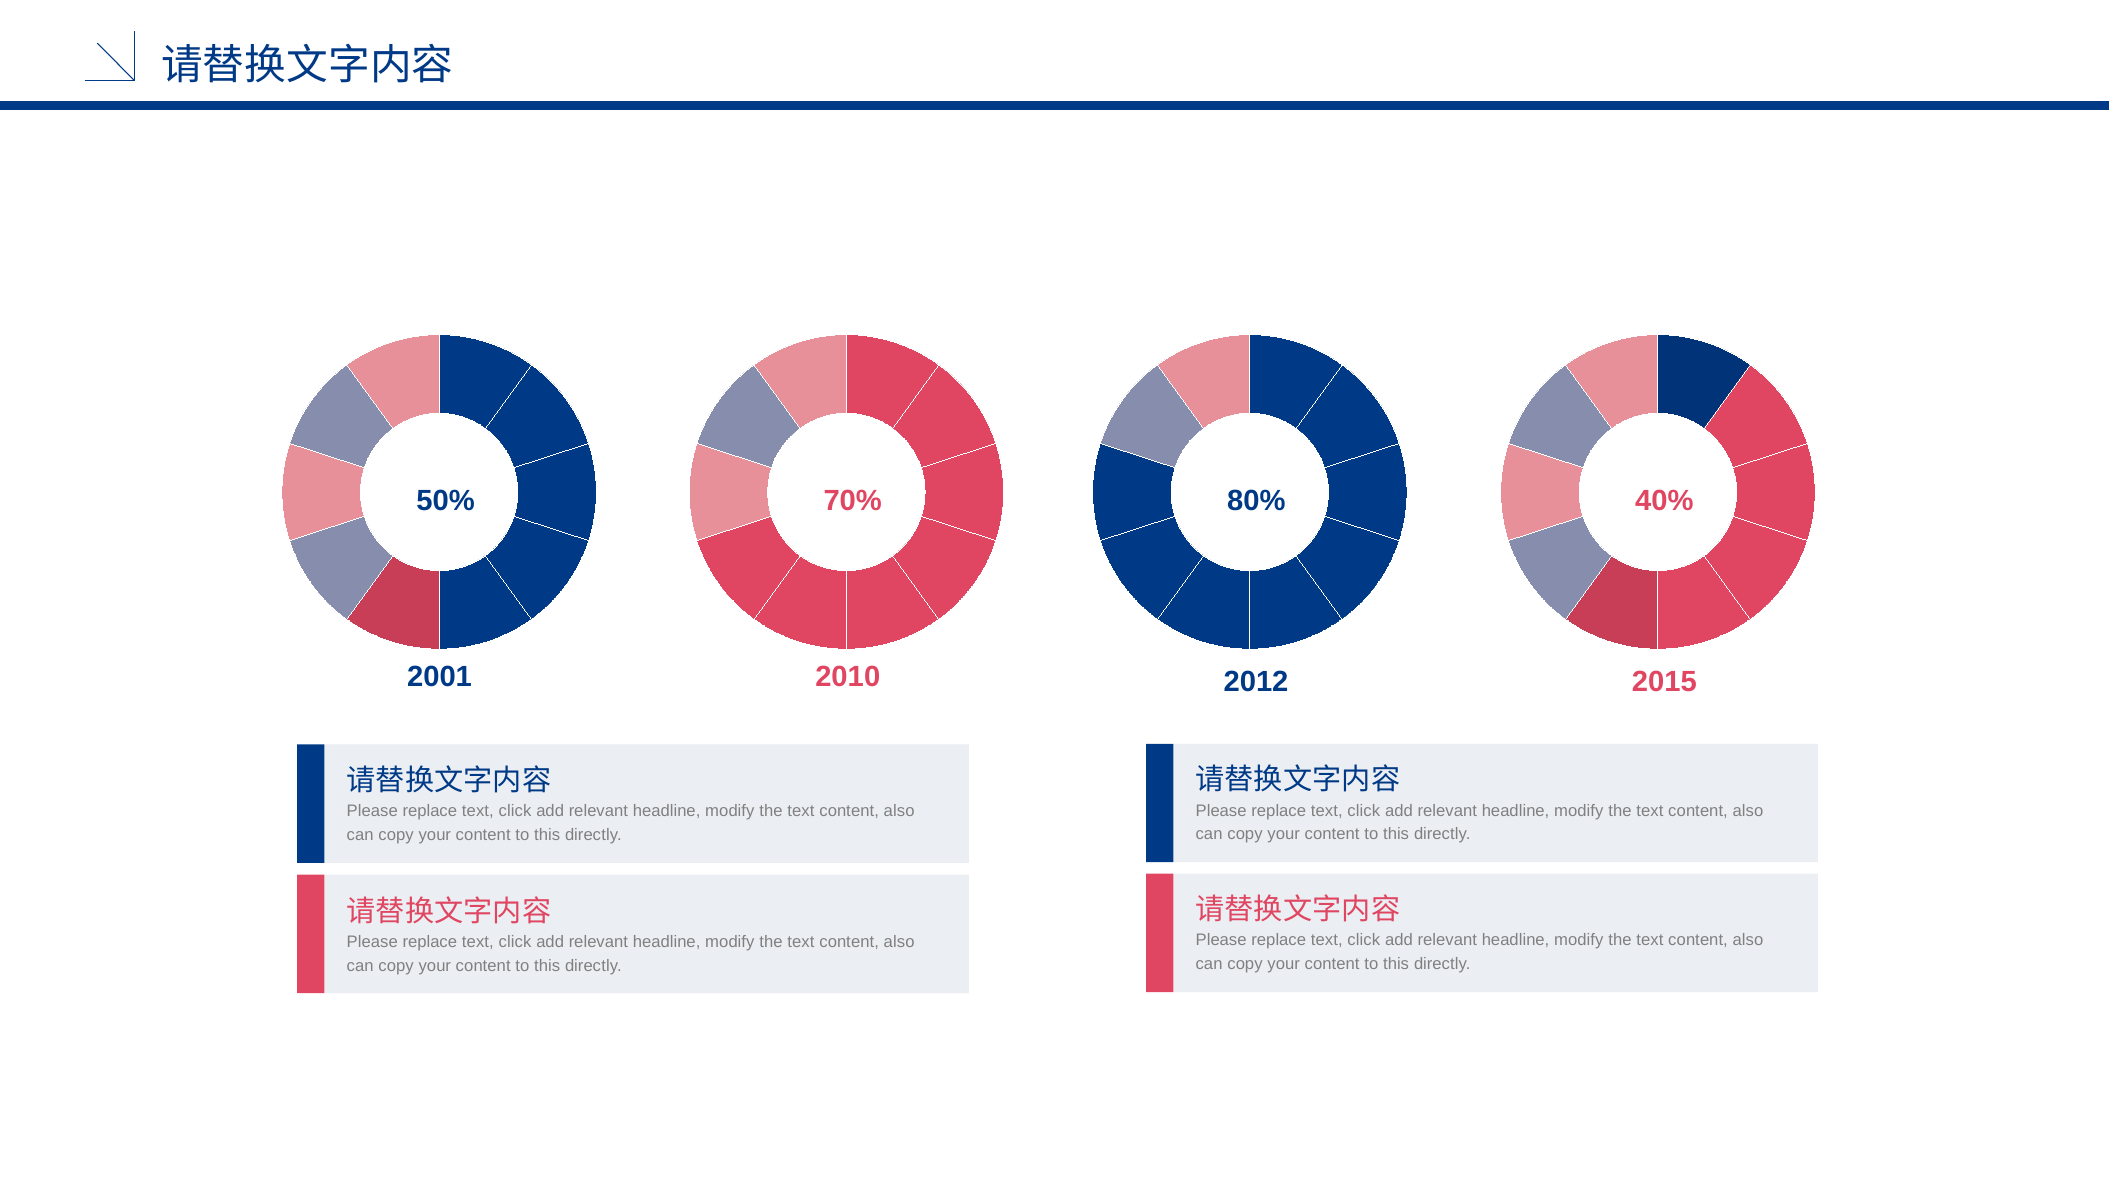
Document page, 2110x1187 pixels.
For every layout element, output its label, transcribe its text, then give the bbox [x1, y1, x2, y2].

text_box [297, 744, 969, 863]
text_box 2015 [1631, 666, 1697, 698]
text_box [1146, 873, 1818, 993]
text_box 2001 [407, 666, 473, 692]
chart [1494, 318, 1822, 666]
chart [1085, 318, 1414, 666]
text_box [1146, 743, 1818, 863]
chart [682, 318, 1011, 666]
chart [275, 318, 603, 666]
text_box 2010 [815, 666, 881, 692]
text_box 2012 [1223, 666, 1289, 698]
text_box 请替换文字内容 [145, 22, 500, 94]
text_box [297, 874, 969, 994]
